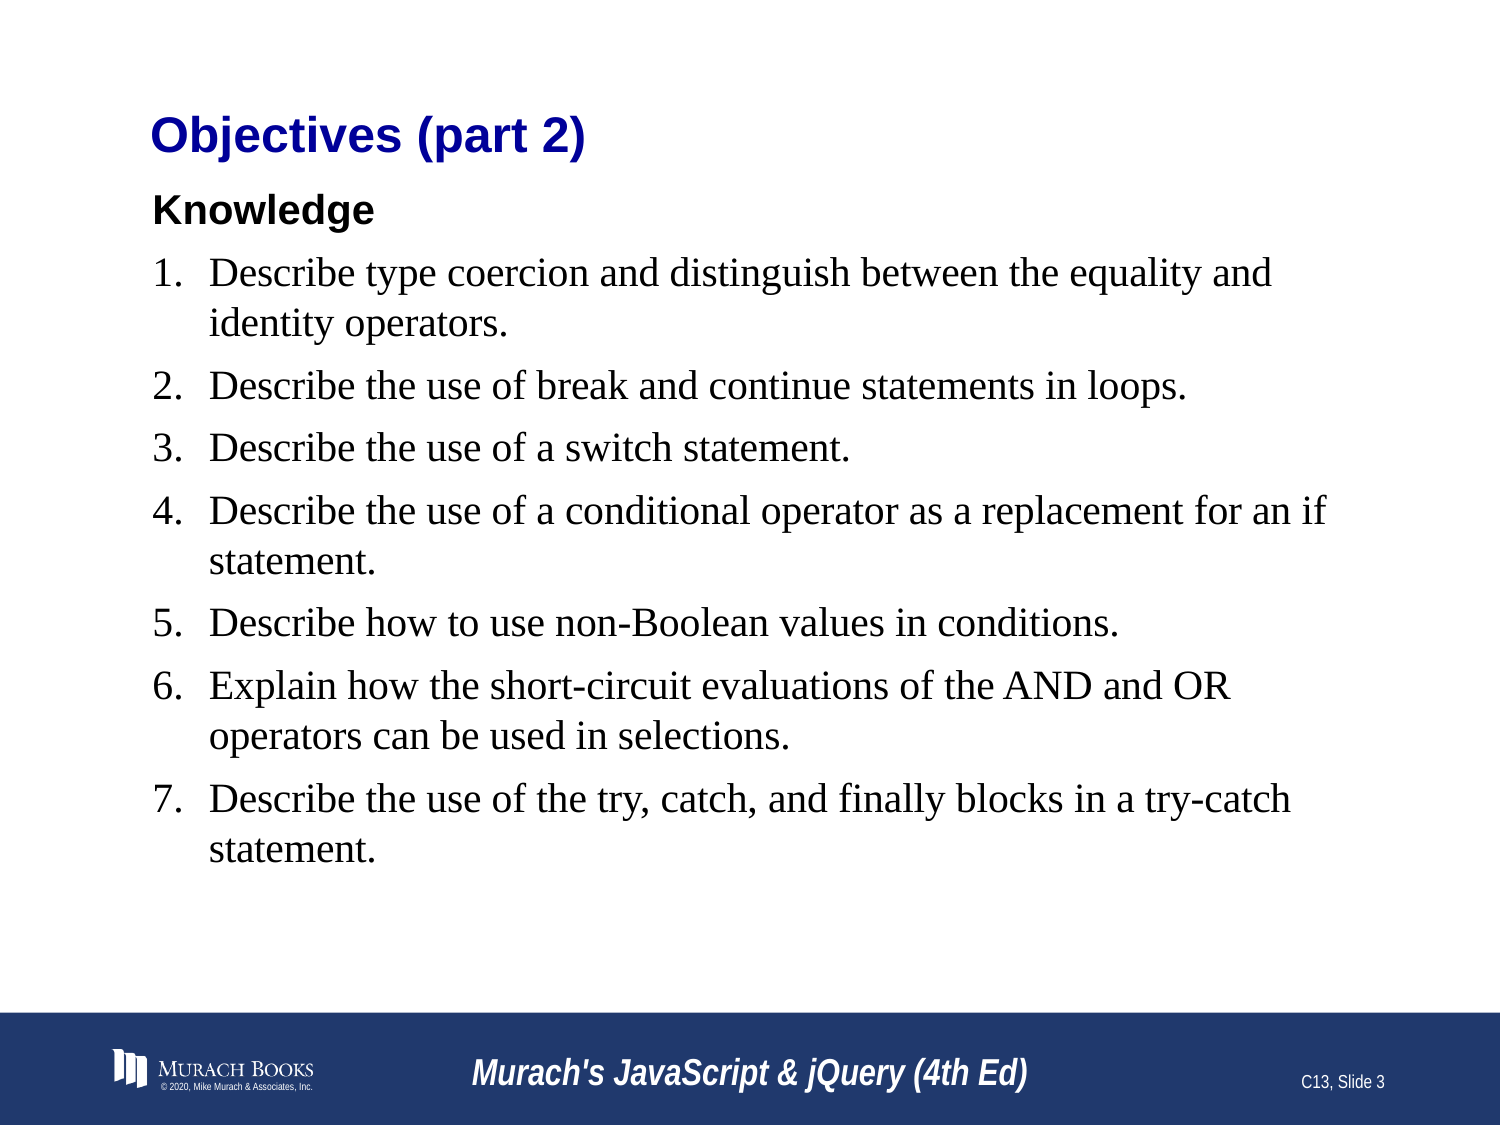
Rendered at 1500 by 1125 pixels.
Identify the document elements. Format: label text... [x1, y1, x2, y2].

list Knowledge Describe type coercion and distinguish between the equality and identity operators. Describe the use of break and continue statements in loops. Describe the use of a switch statement. Describe the use of a conditional operator as a replacement for an if statement. Describe how to use non-Boolean values in conditions. Explain how the short-circuit evaluations of the AND and OR operators can be used in selections. Describe the use of the try, catch, and finally blocks in a try-catch statement. [137, 174, 1350, 975]
slide_number C13, Slide 3 [1087, 1025, 1400, 1100]
title Objectives (part 2) [150, 102, 1350, 164]
footer © 2020, Mike Murach & Associates, Inc. [12, 1025, 463, 1100]
slide_number Murach's JavaScript & jQuery (4th Ed) [463, 1025, 1050, 1100]
